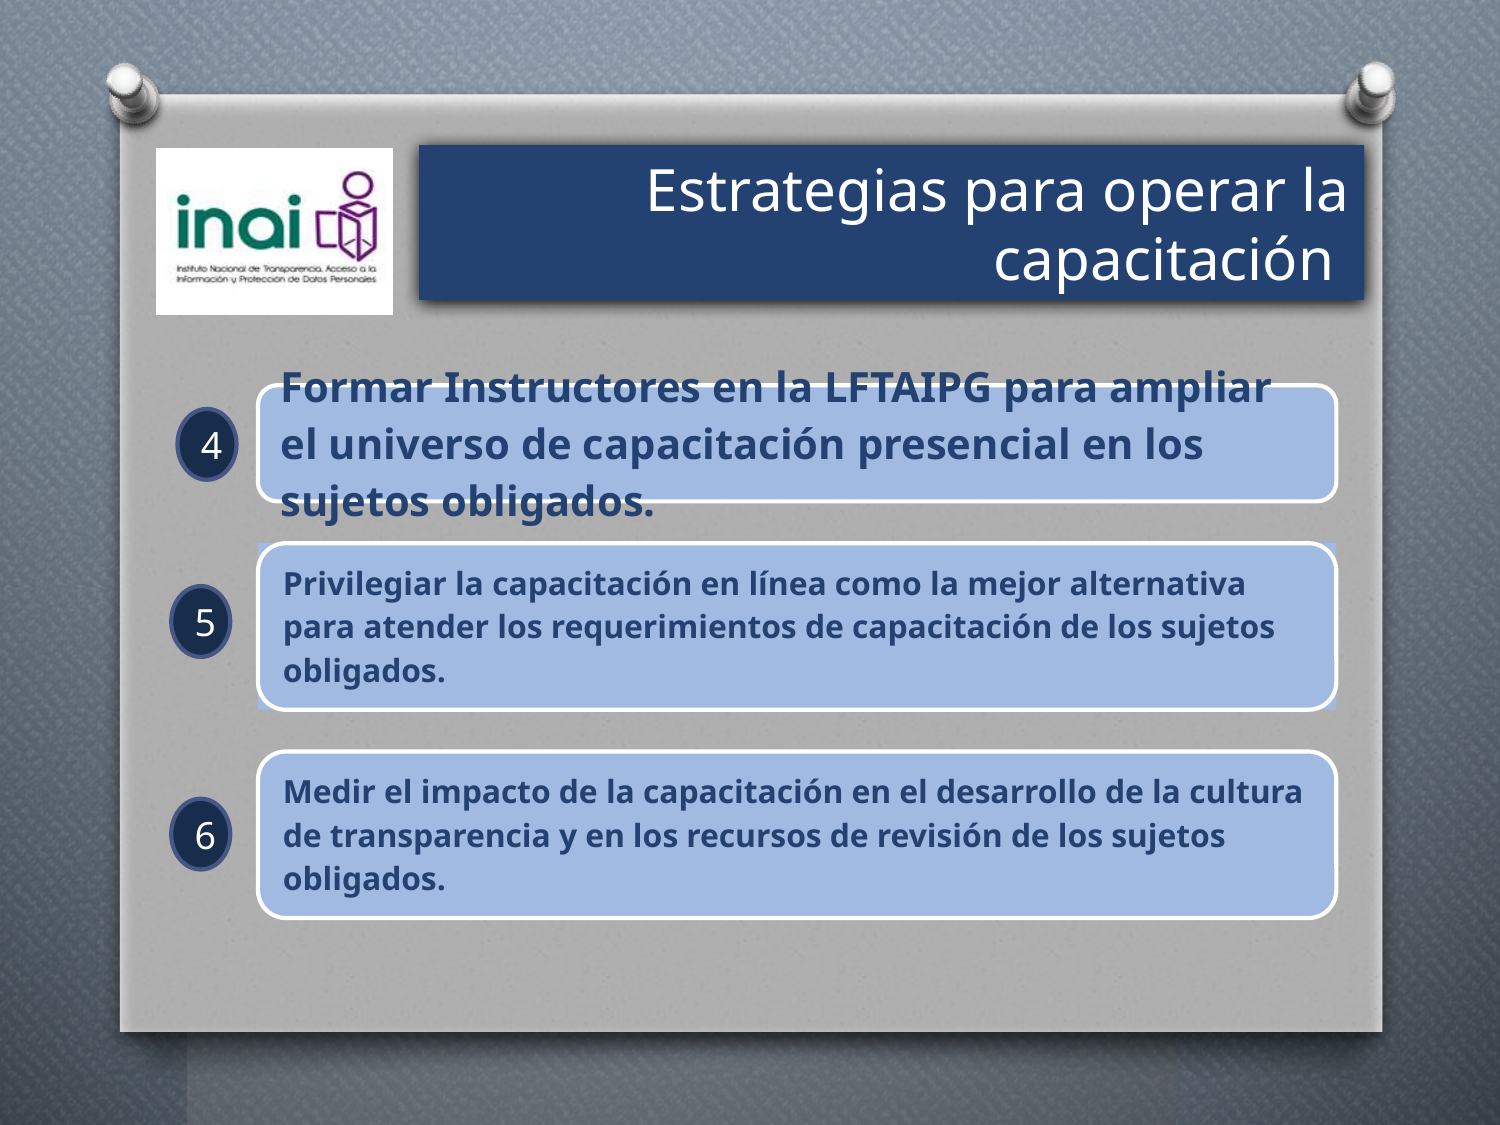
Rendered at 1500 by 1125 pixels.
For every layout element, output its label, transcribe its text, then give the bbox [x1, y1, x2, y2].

picture [1317, 35, 1439, 151]
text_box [257, 542, 1337, 710]
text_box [257, 385, 1337, 502]
picture [75, 29, 393, 315]
text_box Estrategias para operar la capacitación [419, 145, 1365, 300]
text_box 6 [169, 796, 233, 872]
text_box 5 [169, 583, 233, 660]
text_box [257, 751, 1337, 919]
text_box 4 [175, 406, 239, 482]
